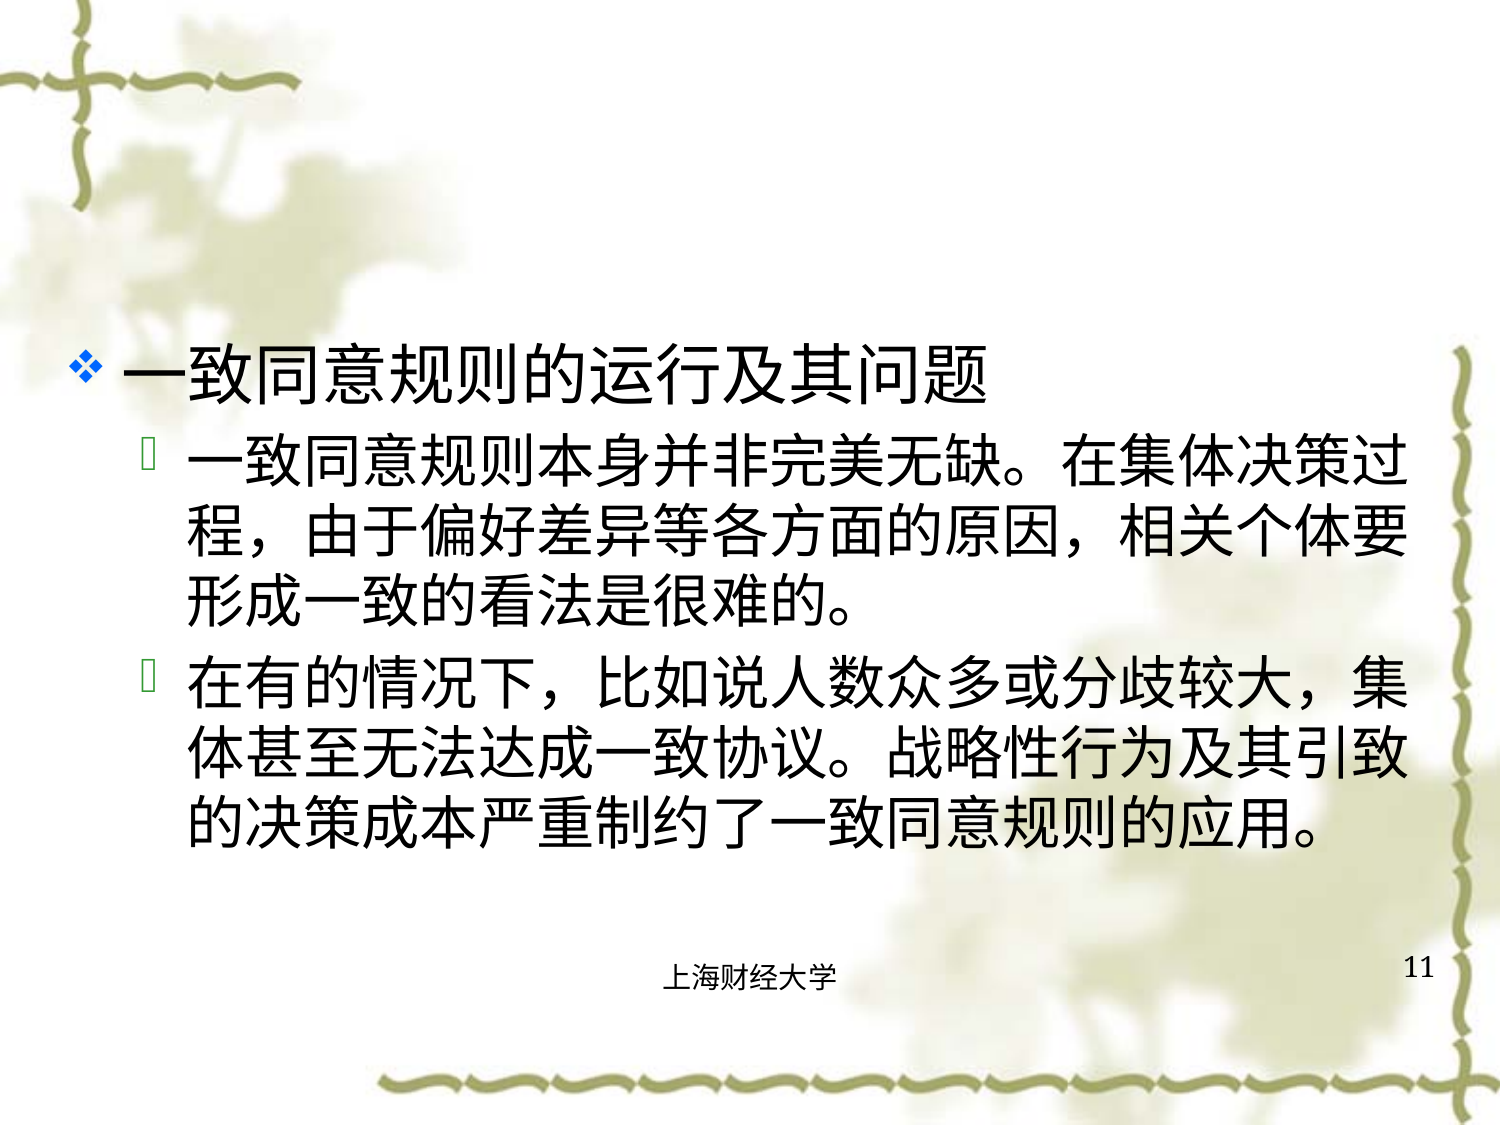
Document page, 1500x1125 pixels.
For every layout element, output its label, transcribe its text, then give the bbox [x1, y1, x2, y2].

slide_number 11 [1074, 940, 1451, 1066]
picture [0, 0, 1500, 1125]
list 一致同意规则的运行及其问题 一致同意规则本身并非完美无缺。在集体决策过程，由于偏好差异等各方面的原因，相关个体要形成一致的看法是很难的。 在有的情况下，比如说人数众多或分歧较大，集体甚至无法达成一致协议。战略性行为及其引致的决策成本严重制约了一致同意规则的应用。 [49, 324, 1452, 963]
footer 上海财经大学 [512, 952, 988, 1066]
